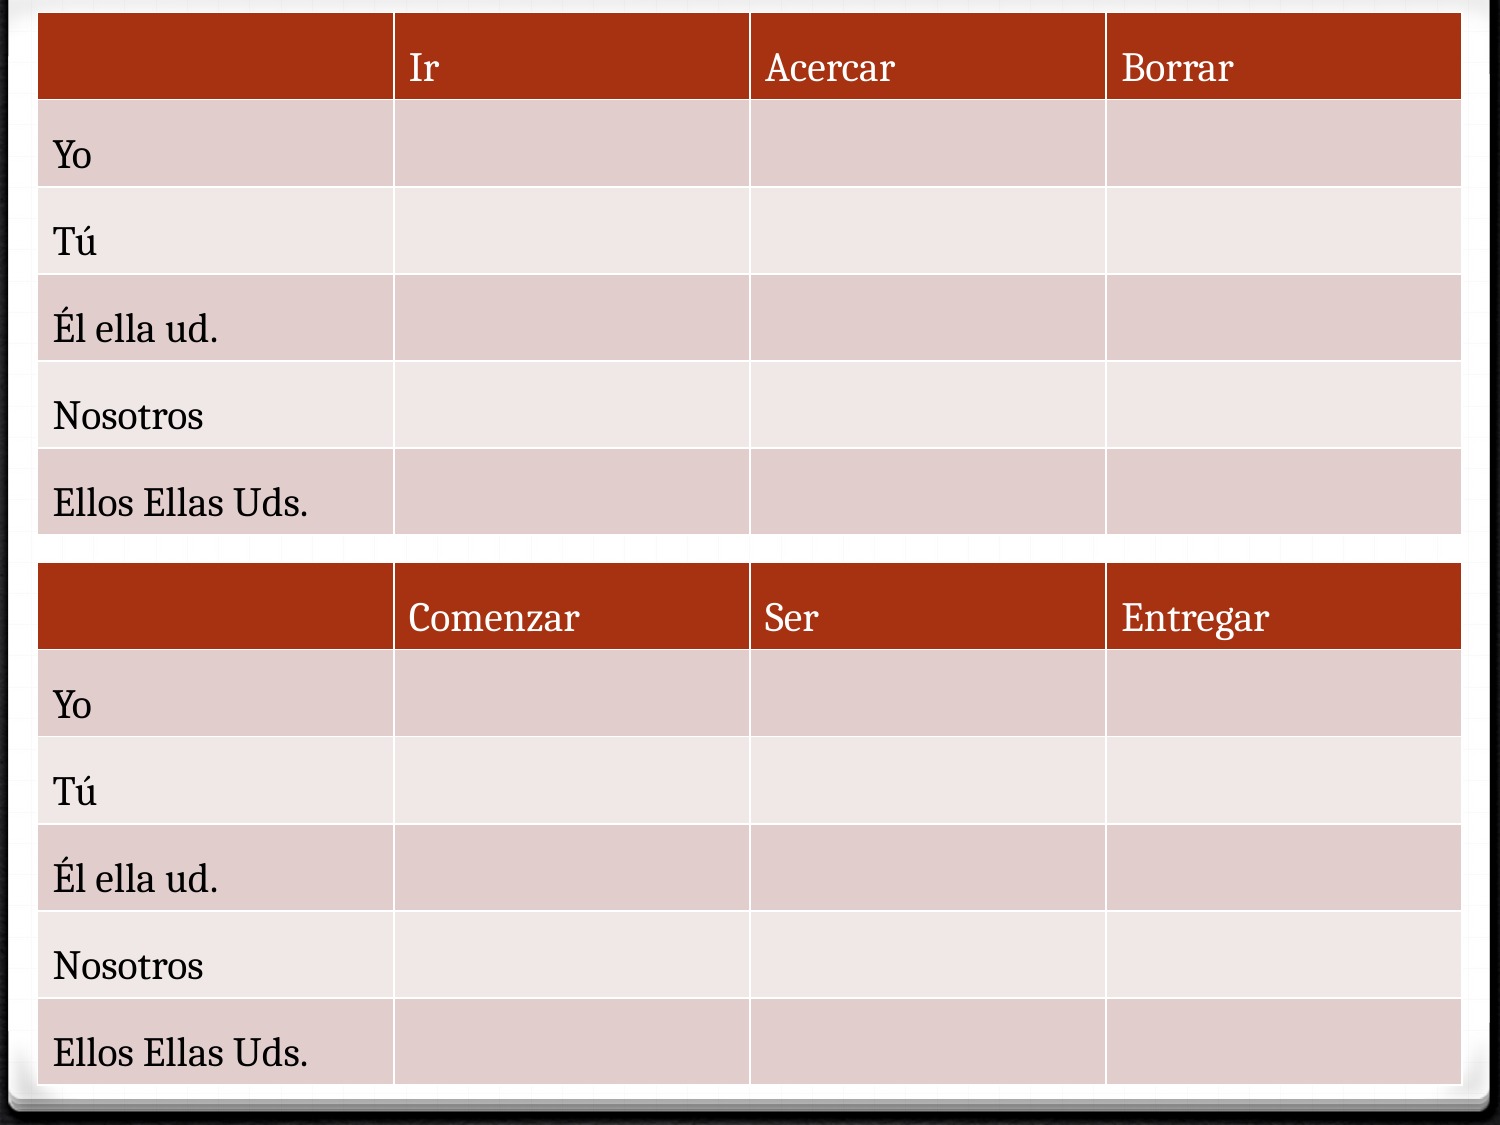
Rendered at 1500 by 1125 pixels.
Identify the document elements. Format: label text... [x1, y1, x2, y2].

table_cell [751, 100, 1105, 186]
table_cell [395, 737, 749, 823]
table_cell [1107, 100, 1461, 186]
table_cell [751, 825, 1105, 910]
table_cell Tú [38, 737, 393, 823]
table_cell [395, 999, 749, 1084]
table_header Entregar [1107, 563, 1461, 649]
table_cell [395, 275, 749, 360]
table_cell [1107, 999, 1461, 1084]
picture [0, 0, 1500, 1125]
table_cell [395, 449, 749, 534]
table_cell [751, 275, 1105, 360]
table_header Ser [751, 563, 1105, 649]
table_cell Nosotros [38, 362, 393, 447]
table_header [38, 563, 393, 649]
table_cell [1107, 362, 1461, 447]
table_cell [1107, 275, 1461, 360]
table_cell [1107, 650, 1461, 736]
table_cell Ellos Ellas Uds. [38, 449, 393, 534]
table_cell [1107, 912, 1461, 997]
table_cell [751, 999, 1105, 1084]
table_cell [395, 100, 749, 186]
table_cell [751, 362, 1105, 447]
table_cell Yo [38, 100, 393, 186]
table_cell [1107, 737, 1461, 823]
table_cell [395, 825, 749, 910]
table_cell [395, 362, 749, 447]
table_cell Tú [38, 188, 393, 273]
table_header Acercar [751, 13, 1105, 99]
table_header [38, 13, 393, 99]
table_cell Nosotros [38, 912, 393, 997]
table_cell [751, 737, 1105, 823]
table_header Ir [395, 13, 749, 99]
table_cell [1107, 188, 1461, 273]
table_cell [751, 912, 1105, 997]
table_cell [395, 650, 749, 736]
table_cell [751, 650, 1105, 736]
table_cell [395, 912, 749, 997]
table_cell [1107, 825, 1461, 910]
table_cell Ellos Ellas Uds. [38, 999, 393, 1084]
table_cell Yo [38, 650, 393, 736]
table_cell Él ella ud. [38, 825, 393, 910]
table_header Borrar [1107, 13, 1461, 99]
table_cell [751, 188, 1105, 273]
table_cell [1107, 449, 1461, 534]
table_cell Él ella ud. [38, 275, 393, 360]
table_header Comenzar [395, 563, 749, 649]
table_cell [395, 188, 749, 273]
table_cell [751, 449, 1105, 534]
